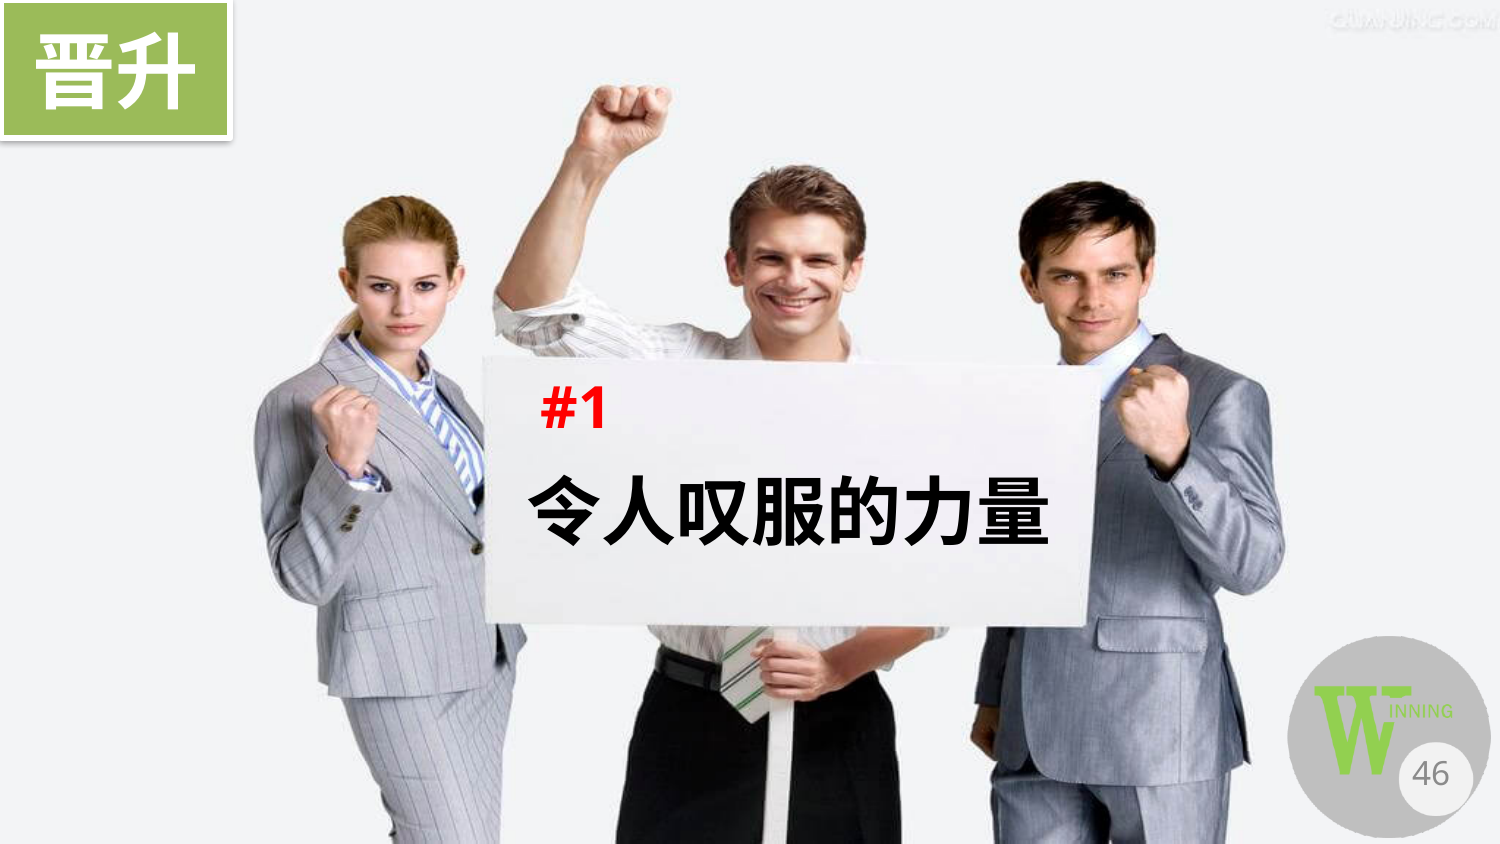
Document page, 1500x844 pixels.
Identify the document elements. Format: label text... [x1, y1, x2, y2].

slide_number 46 [1387, 752, 1475, 798]
text_box 令人叹服的力量 [511, 457, 1067, 562]
picture [0, 0, 1500, 844]
text_box #1 [508, 362, 644, 448]
text_box 晋升 [0, 0, 233, 141]
